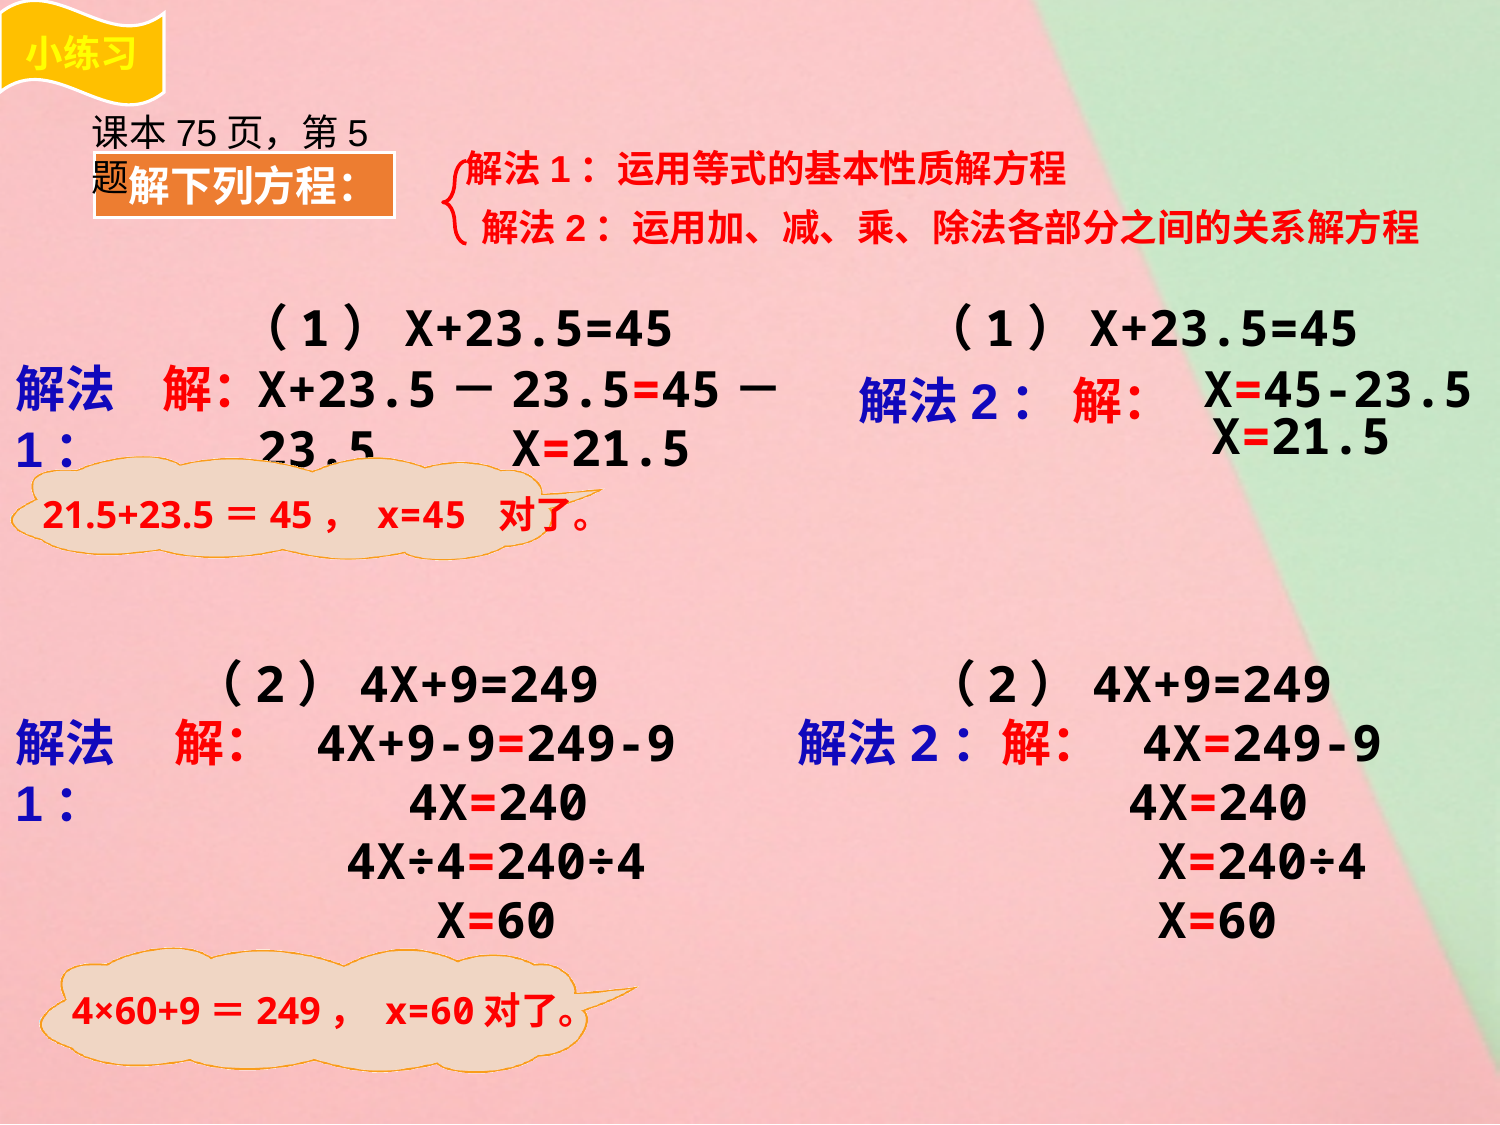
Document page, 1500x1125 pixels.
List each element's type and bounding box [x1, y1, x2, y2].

picture [0, 0, 1500, 1125]
text_box [0, 450, 739, 563]
text_box [29, 940, 774, 1076]
